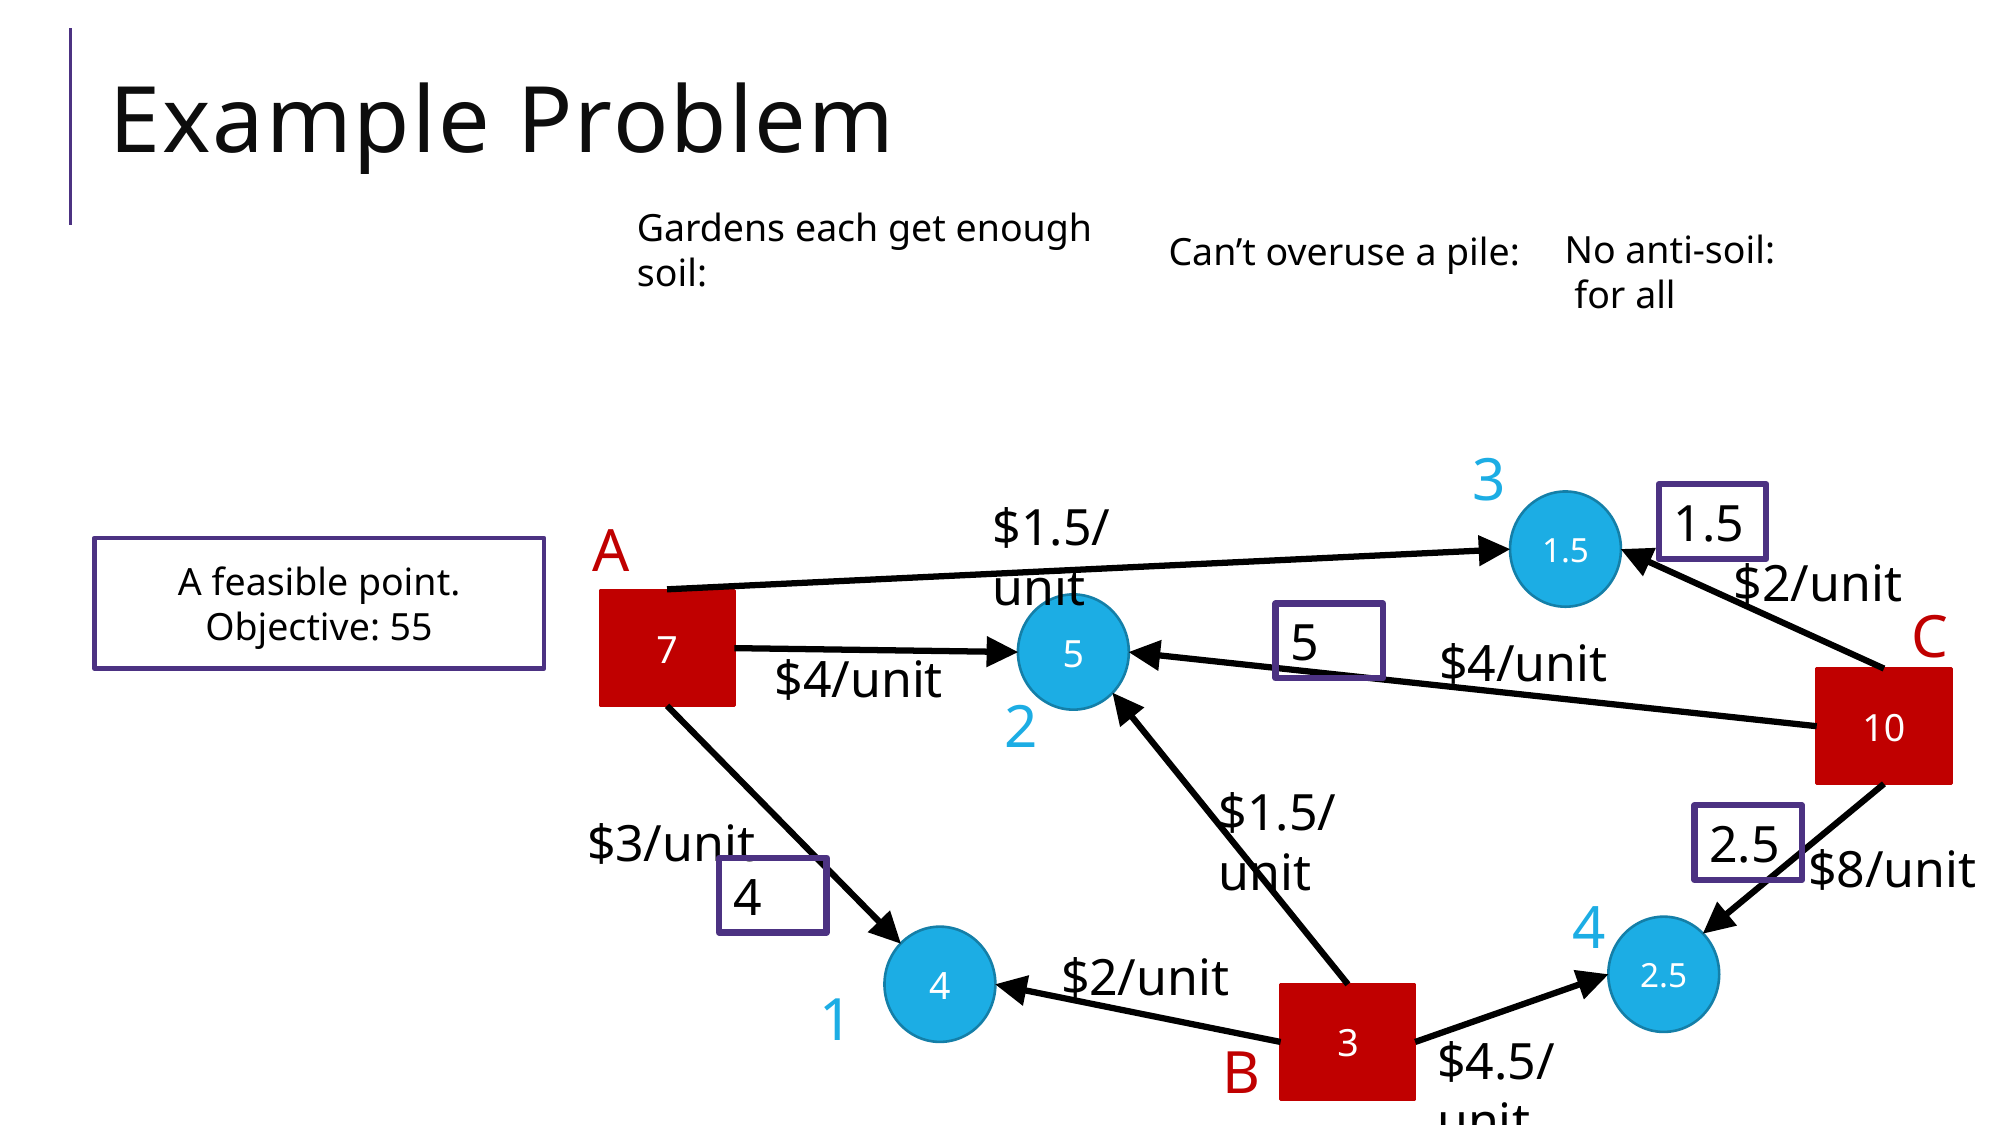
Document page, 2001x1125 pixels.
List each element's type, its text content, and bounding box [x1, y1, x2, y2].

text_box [572, 434, 2000, 1114]
title Example Problem [94, 43, 1930, 210]
text_box A feasible point. Objective: 55 [93, 537, 545, 670]
